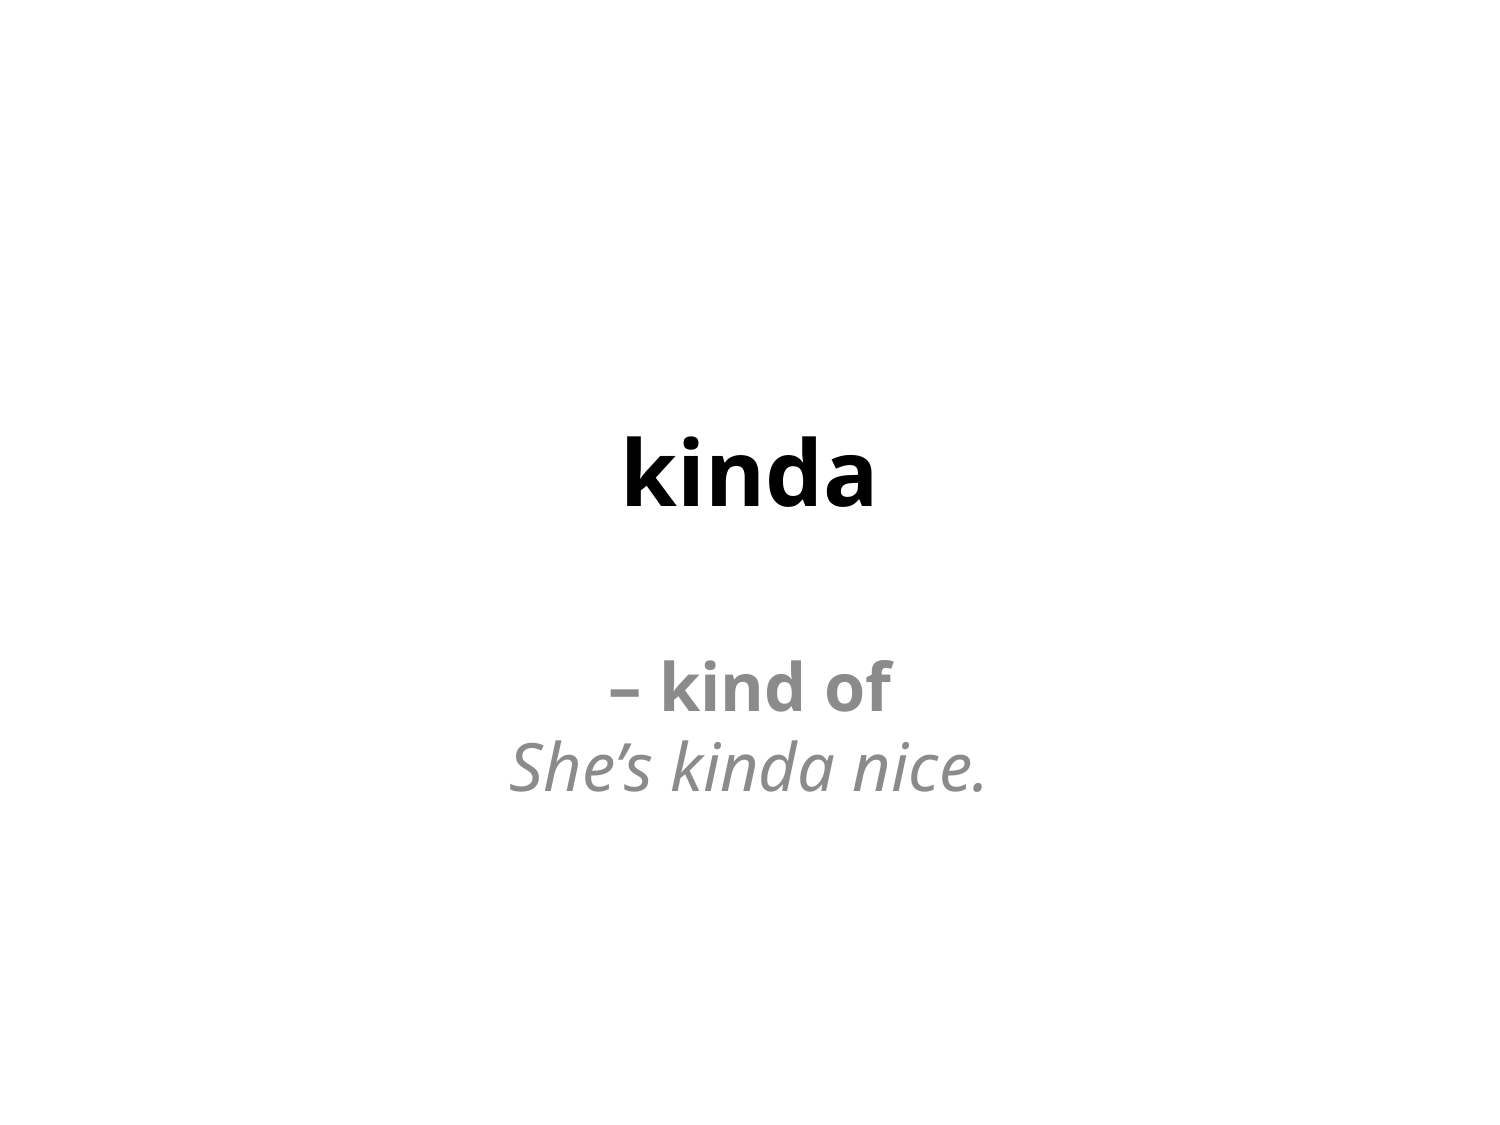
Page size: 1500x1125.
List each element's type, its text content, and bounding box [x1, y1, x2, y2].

subtitle – kind of She’s kinda nice. [225, 637, 1275, 925]
title kinda [112, 349, 1388, 591]
